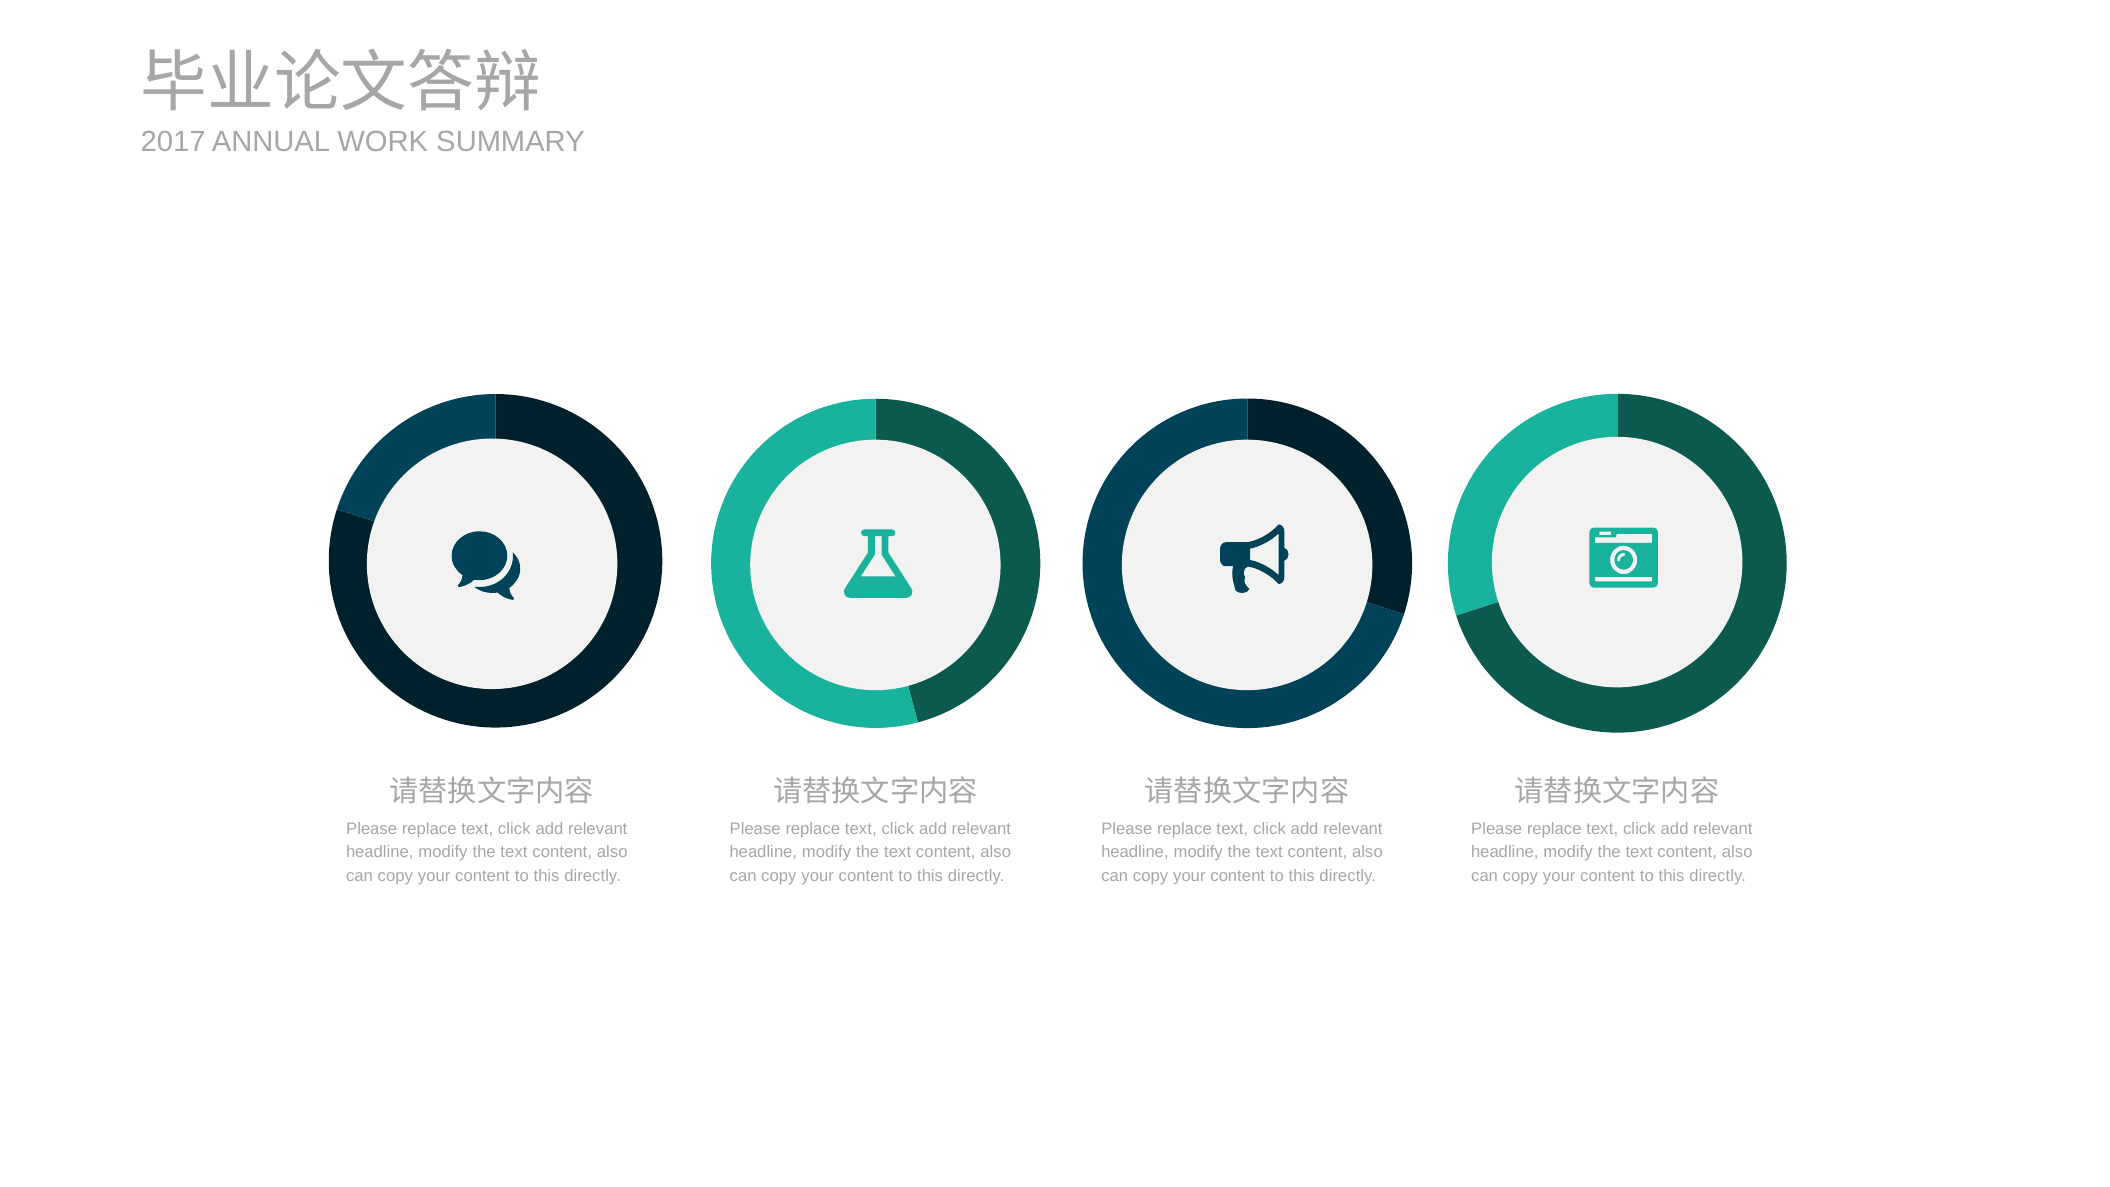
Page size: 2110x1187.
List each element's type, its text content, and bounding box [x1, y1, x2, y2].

chart [299, 364, 1816, 763]
text_box 请替换文字内容 [346, 772, 638, 808]
text_box Please replace text, click add relevant headline, modify the text content, also can copy your content to this directly. [729, 813, 1022, 886]
text_box Please replace text, click add relevant headline, modify the text content, also can copy your content to this directly. [1471, 813, 1764, 886]
text_box 请替换文字内容 [1471, 772, 1764, 808]
text_box Please replace text, click add relevant headline, modify the text content, also can copy your content to this directly. [346, 813, 638, 886]
text_box 请替换文字内容 [729, 772, 1022, 808]
text_box 2017 ANNUAL WORK SUMMARY [140, 122, 602, 158]
text_box 毕业论文答辩 [140, 38, 789, 119]
text_box 请替换文字内容 [1101, 772, 1394, 808]
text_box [451, 524, 1658, 600]
text_box Please replace text, click add relevant headline, modify the text content, also can copy your content to this directly. [1101, 813, 1394, 886]
